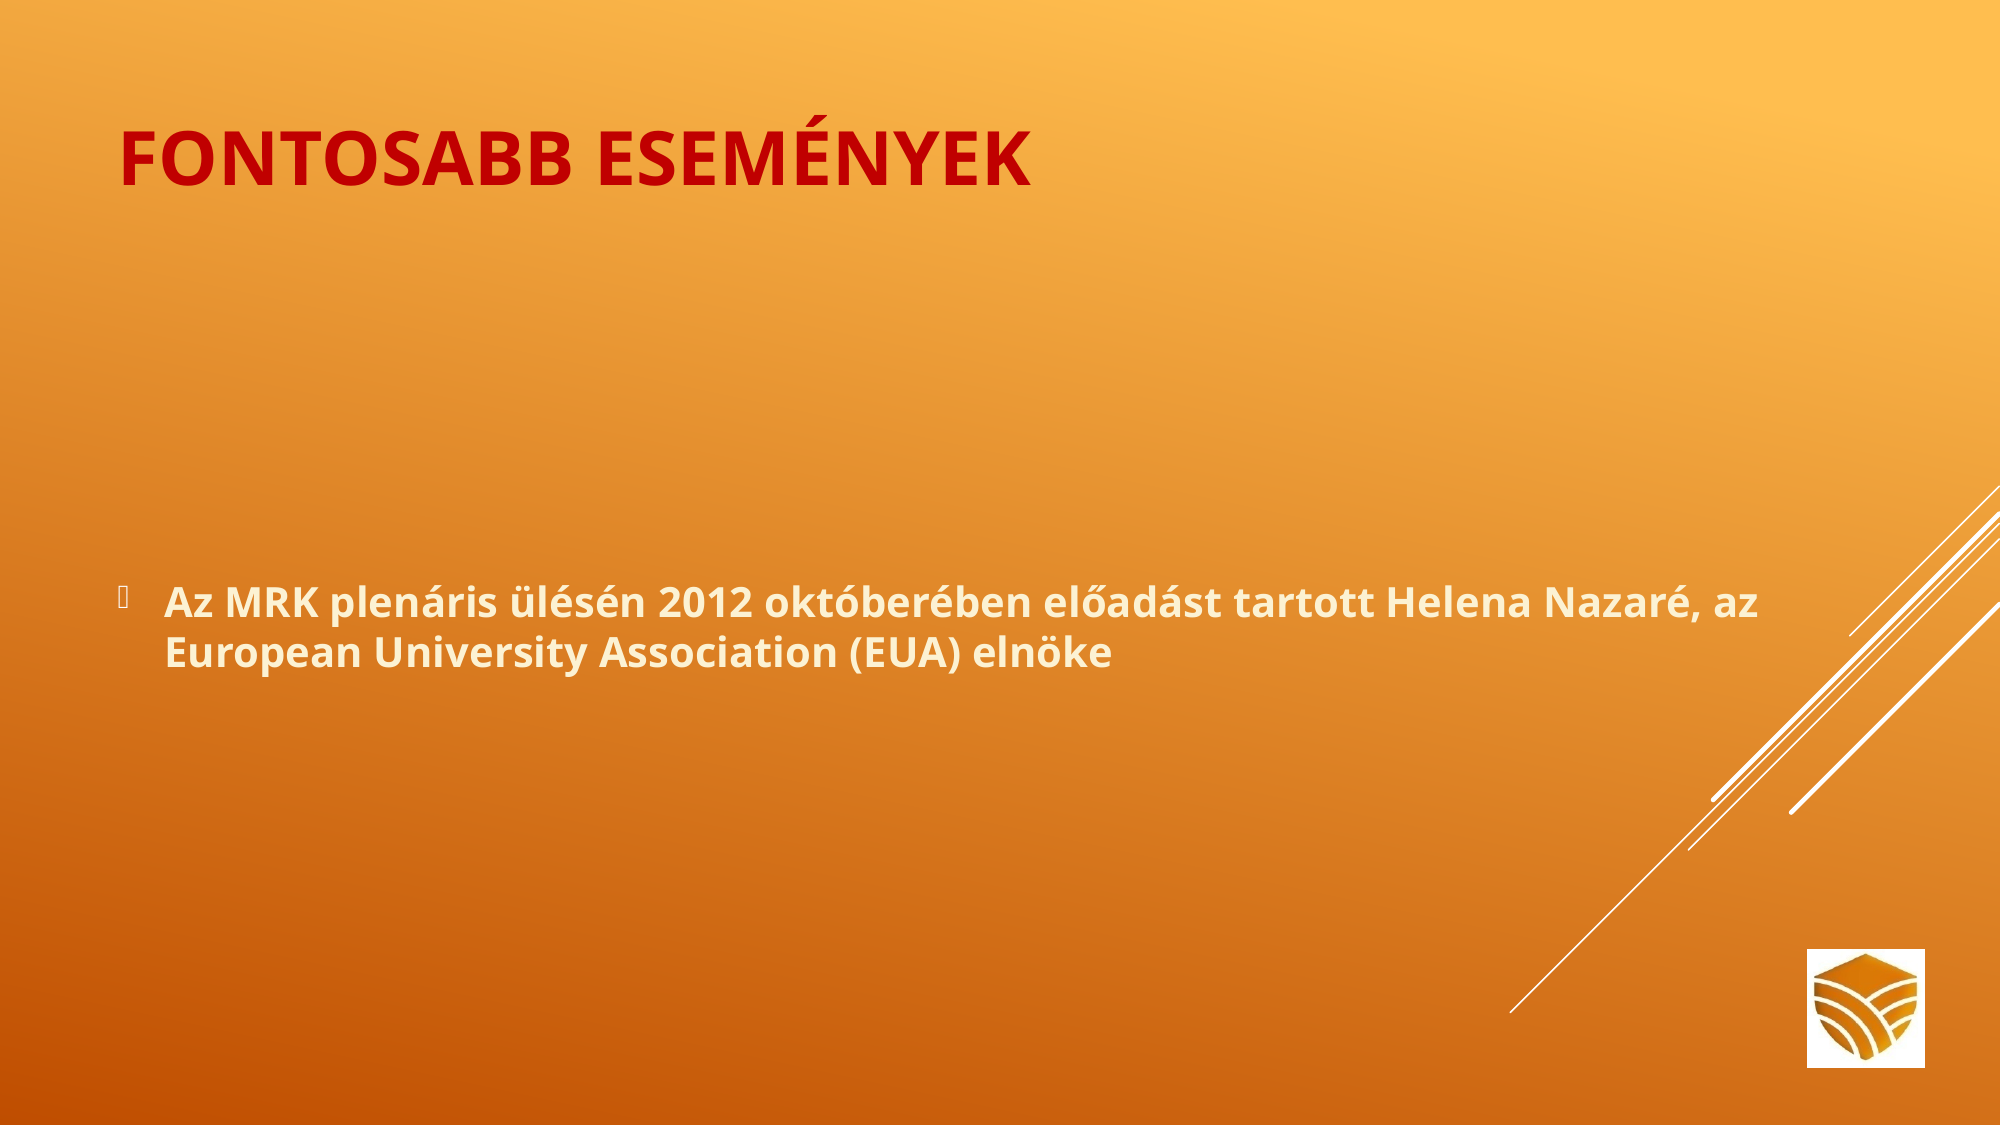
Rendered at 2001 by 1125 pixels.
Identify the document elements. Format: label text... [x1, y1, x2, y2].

list Az MRK plenáris ülésén 2012 októberében előadást tartott Helena Nazaré, az European University Association (EUA) elnöke [102, 325, 1781, 1068]
title Fontosabb események [102, 31, 1503, 279]
picture [1807, 949, 1925, 1068]
